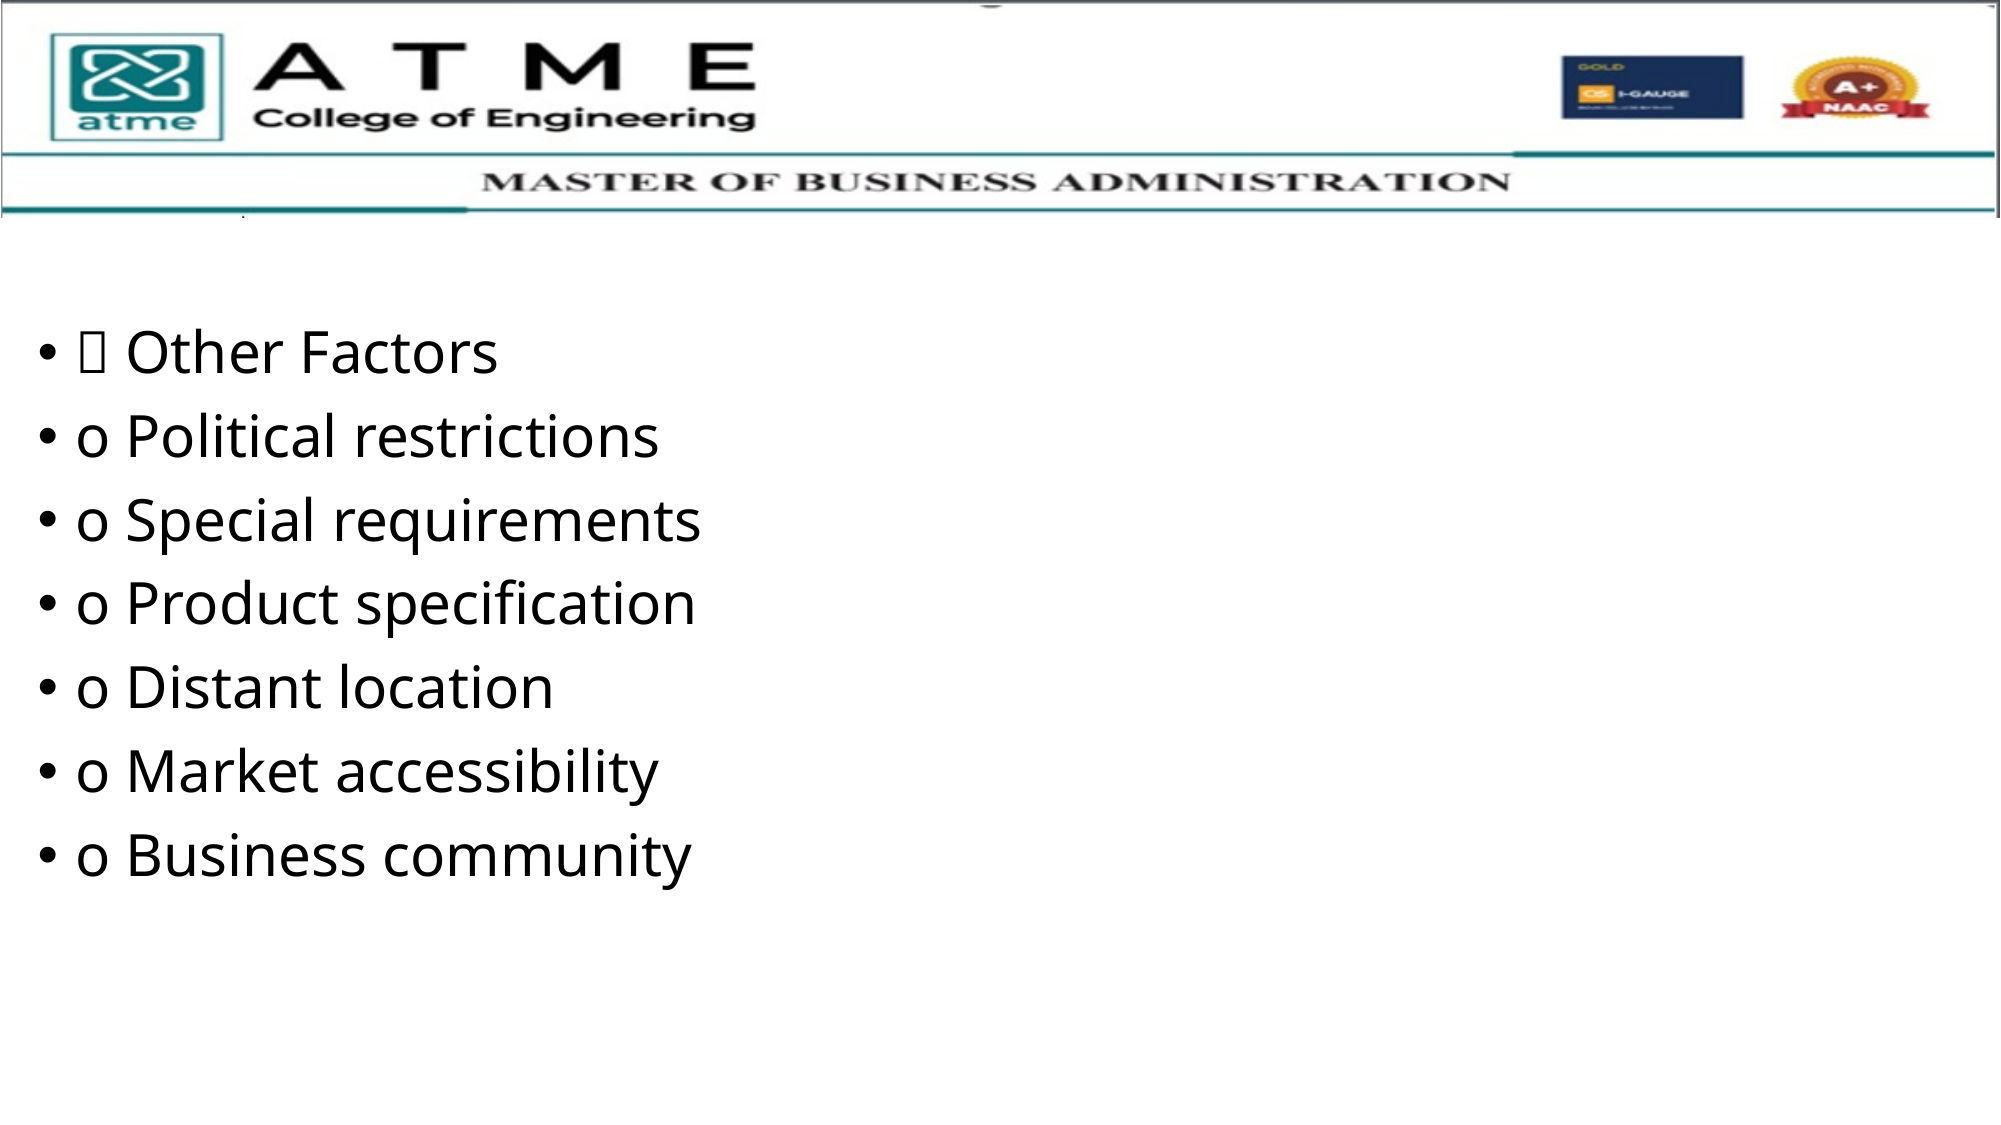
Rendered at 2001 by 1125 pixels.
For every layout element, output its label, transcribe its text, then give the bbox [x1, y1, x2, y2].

picture [1, 0, 2000, 218]
list  Other Factors o Political restrictions o Special requirements o Product specification o Distant location o Market accessibility o Business community [22, 315, 1985, 1096]
